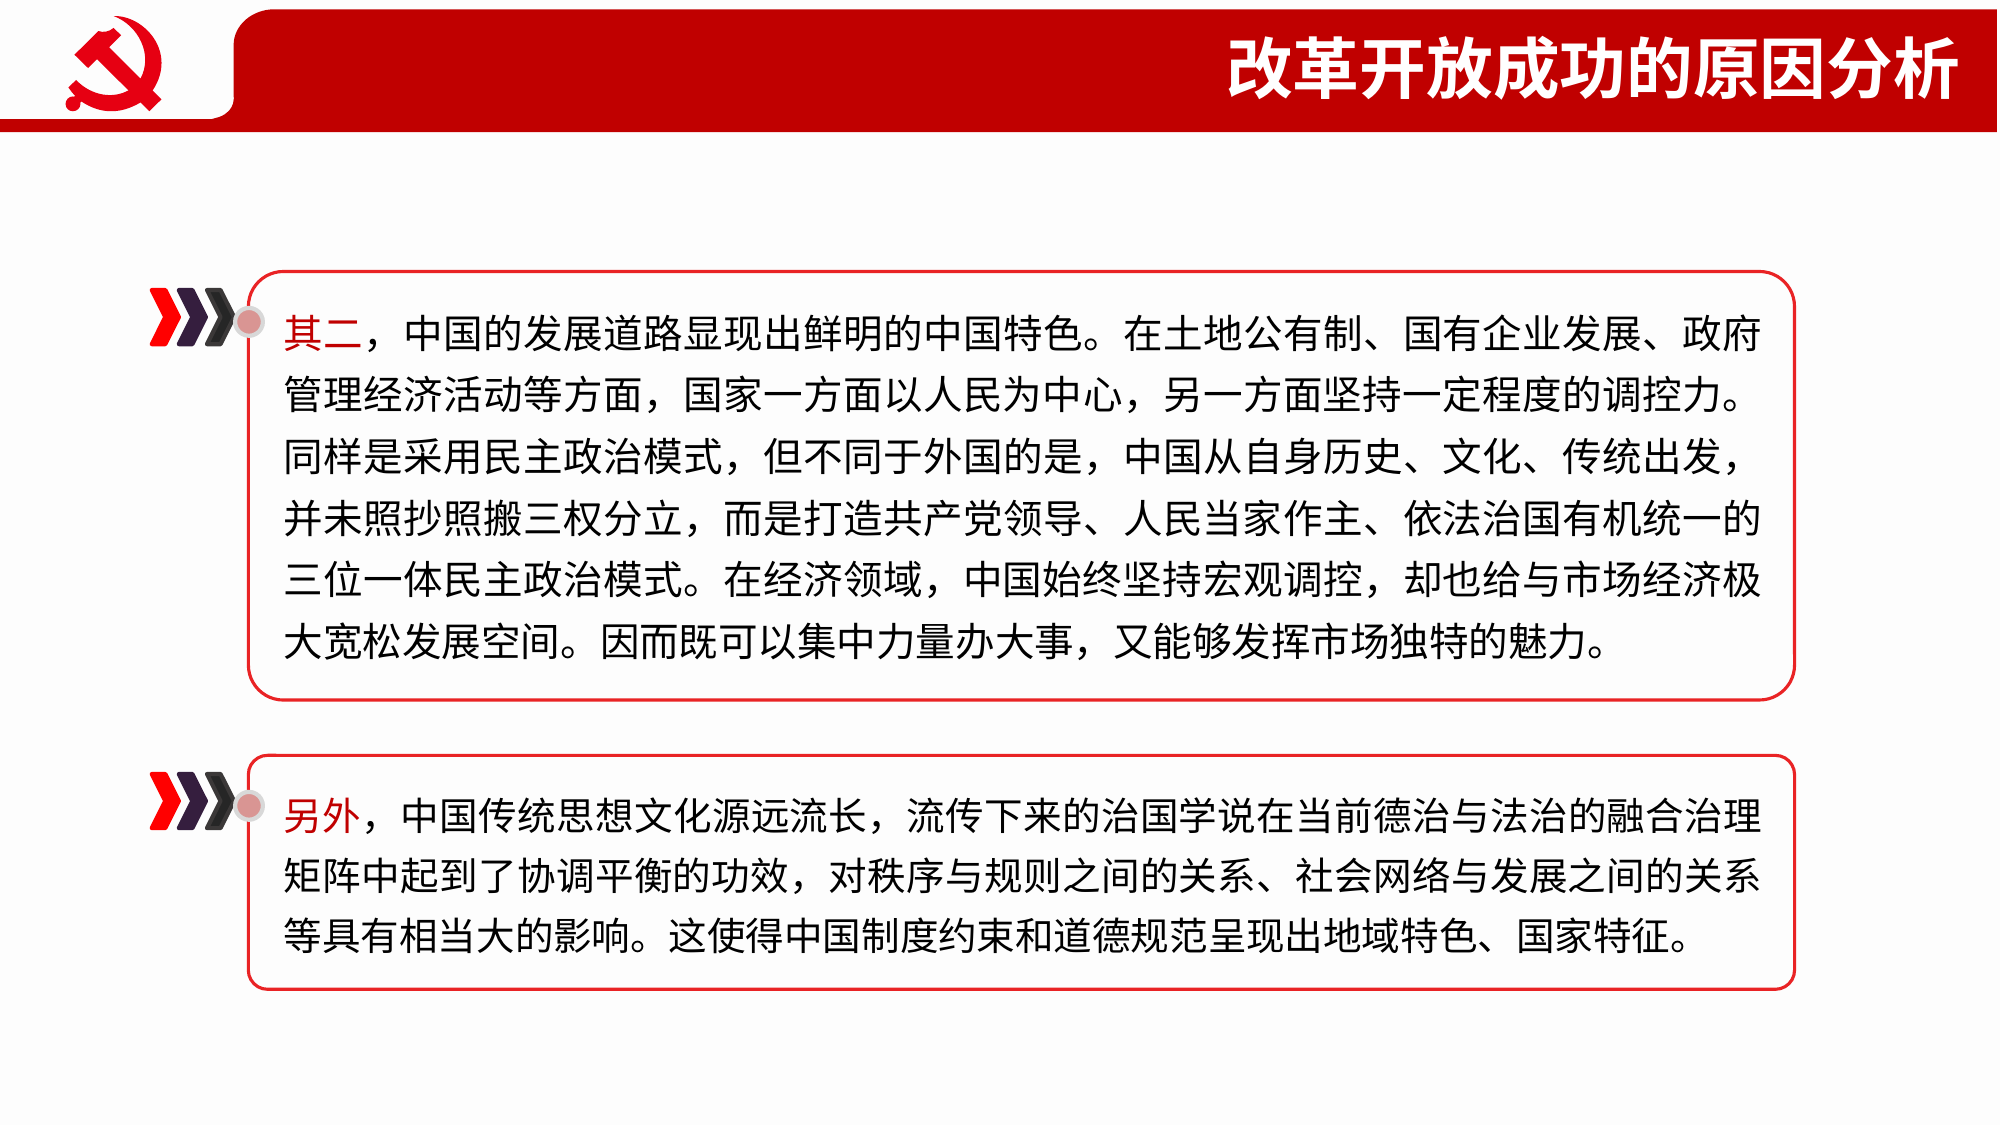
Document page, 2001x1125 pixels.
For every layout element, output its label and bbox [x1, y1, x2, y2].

text_box [235, 755, 1795, 990]
text_box [151, 289, 235, 345]
text_box [235, 271, 1795, 701]
text_box [151, 773, 235, 829]
